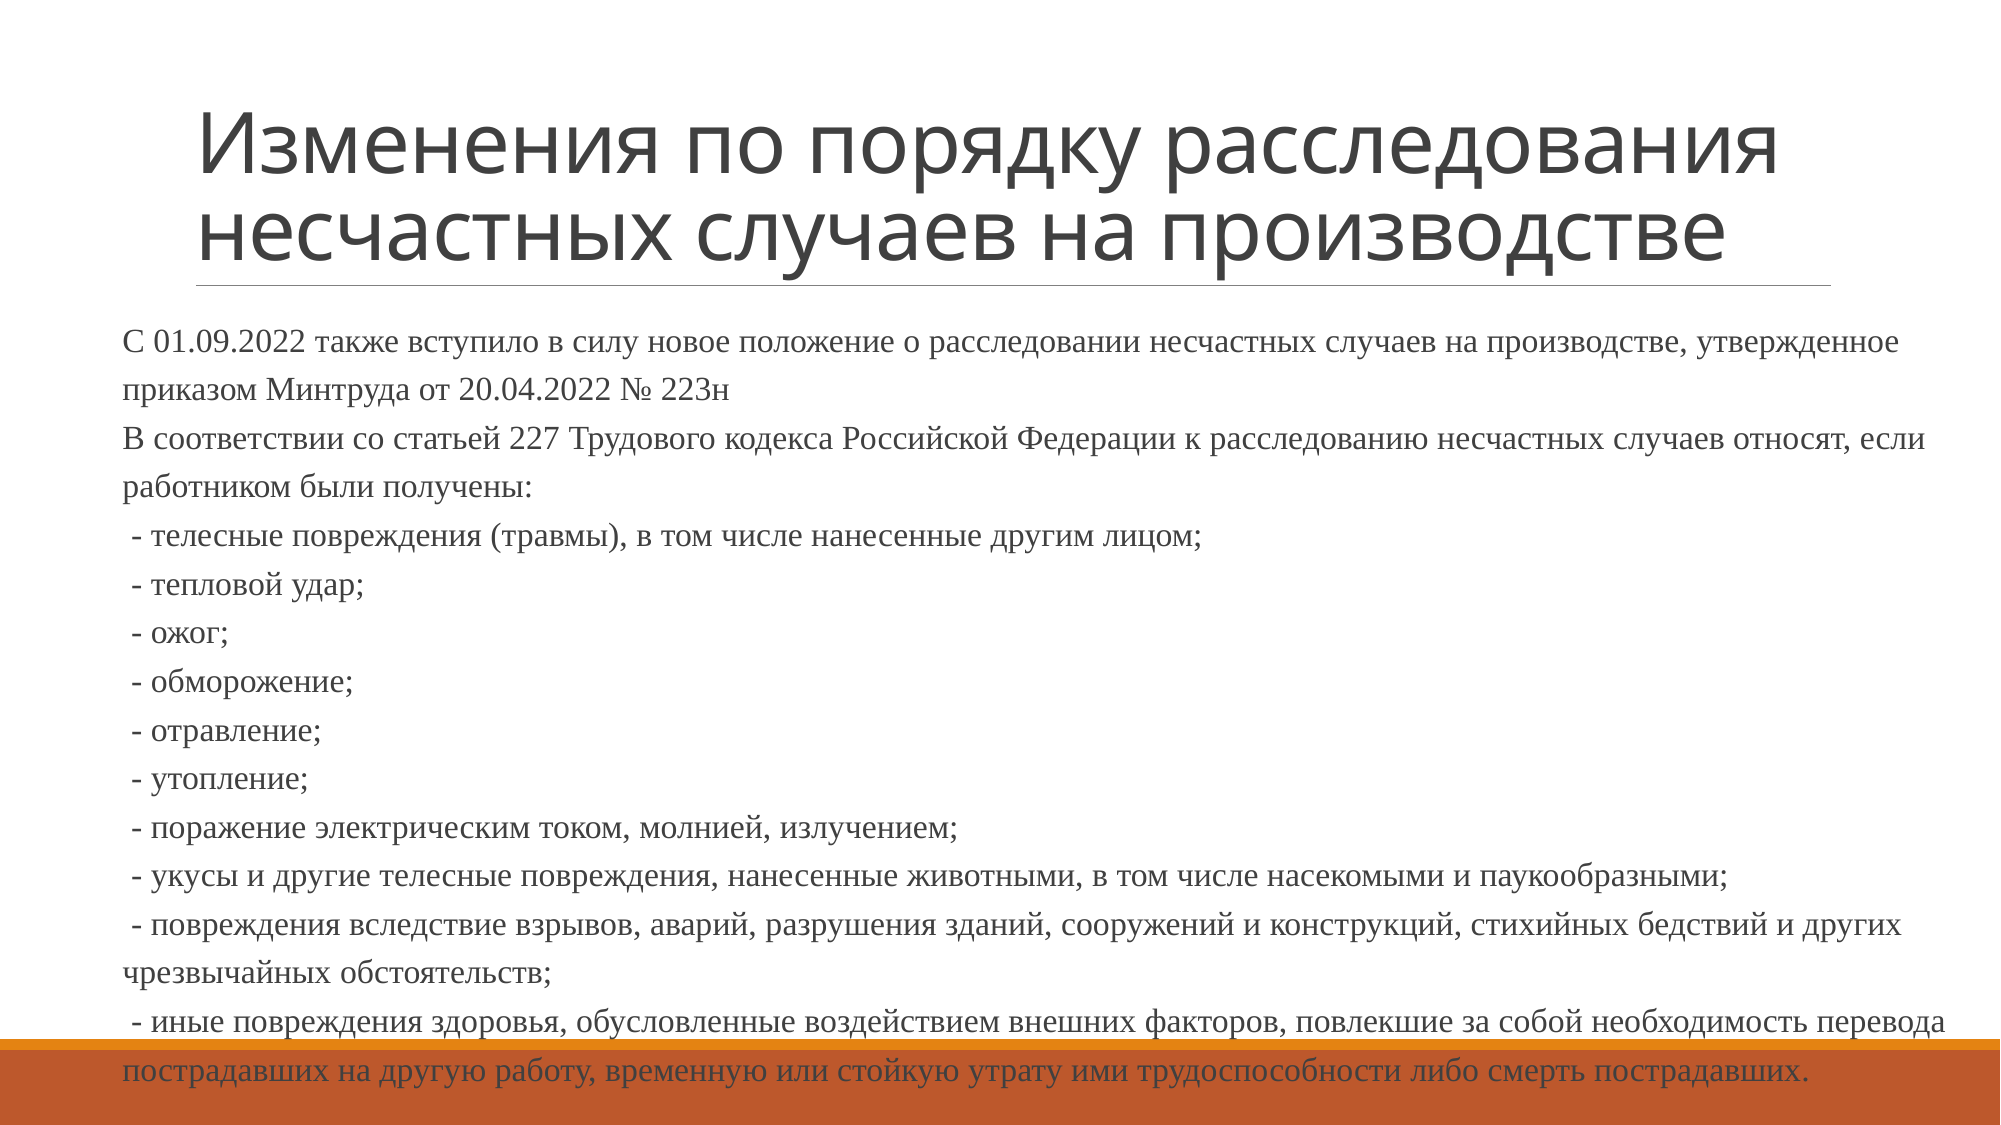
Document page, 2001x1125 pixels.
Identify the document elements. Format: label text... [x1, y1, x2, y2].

title Изменения по порядку расследования несчастных случаев на производстве [180, 47, 1830, 285]
list С 01.09.2022 также вступило в силу новое положение о расследовании несчастных случаев на производстве, утвержденное приказом Минтруда от 20.04.2022 № 223н В соответствии со статьей 227 Трудового кодекса Российской Федерации к расследованию несчастных случаев относят, если работником были получены: - телесные повреждения (травмы), в том числе нанесенные другим лицом; - тепловой удар; - ожог; - обморожение; - отравление; - утопление; - поражение электрическим током, молнией, излучением; - укусы и другие телесные повреждения, нанесенные животными, в том числе насекомыми и паукообразными; - повреждения вследствие взрывов, аварий, разрушения зданий, сооружений и конструкций, стихийных бедствий и других чрезвычайных обстоятельств; - иные повреждения здоровья, обусловленные воздействием внешних факторов, повлекшие за собой необходимость перевода пострадавших на другую работу, временную или стойкую утрату ими трудоспособности либо смерть пострадавших. [108, 302, 1988, 1108]
